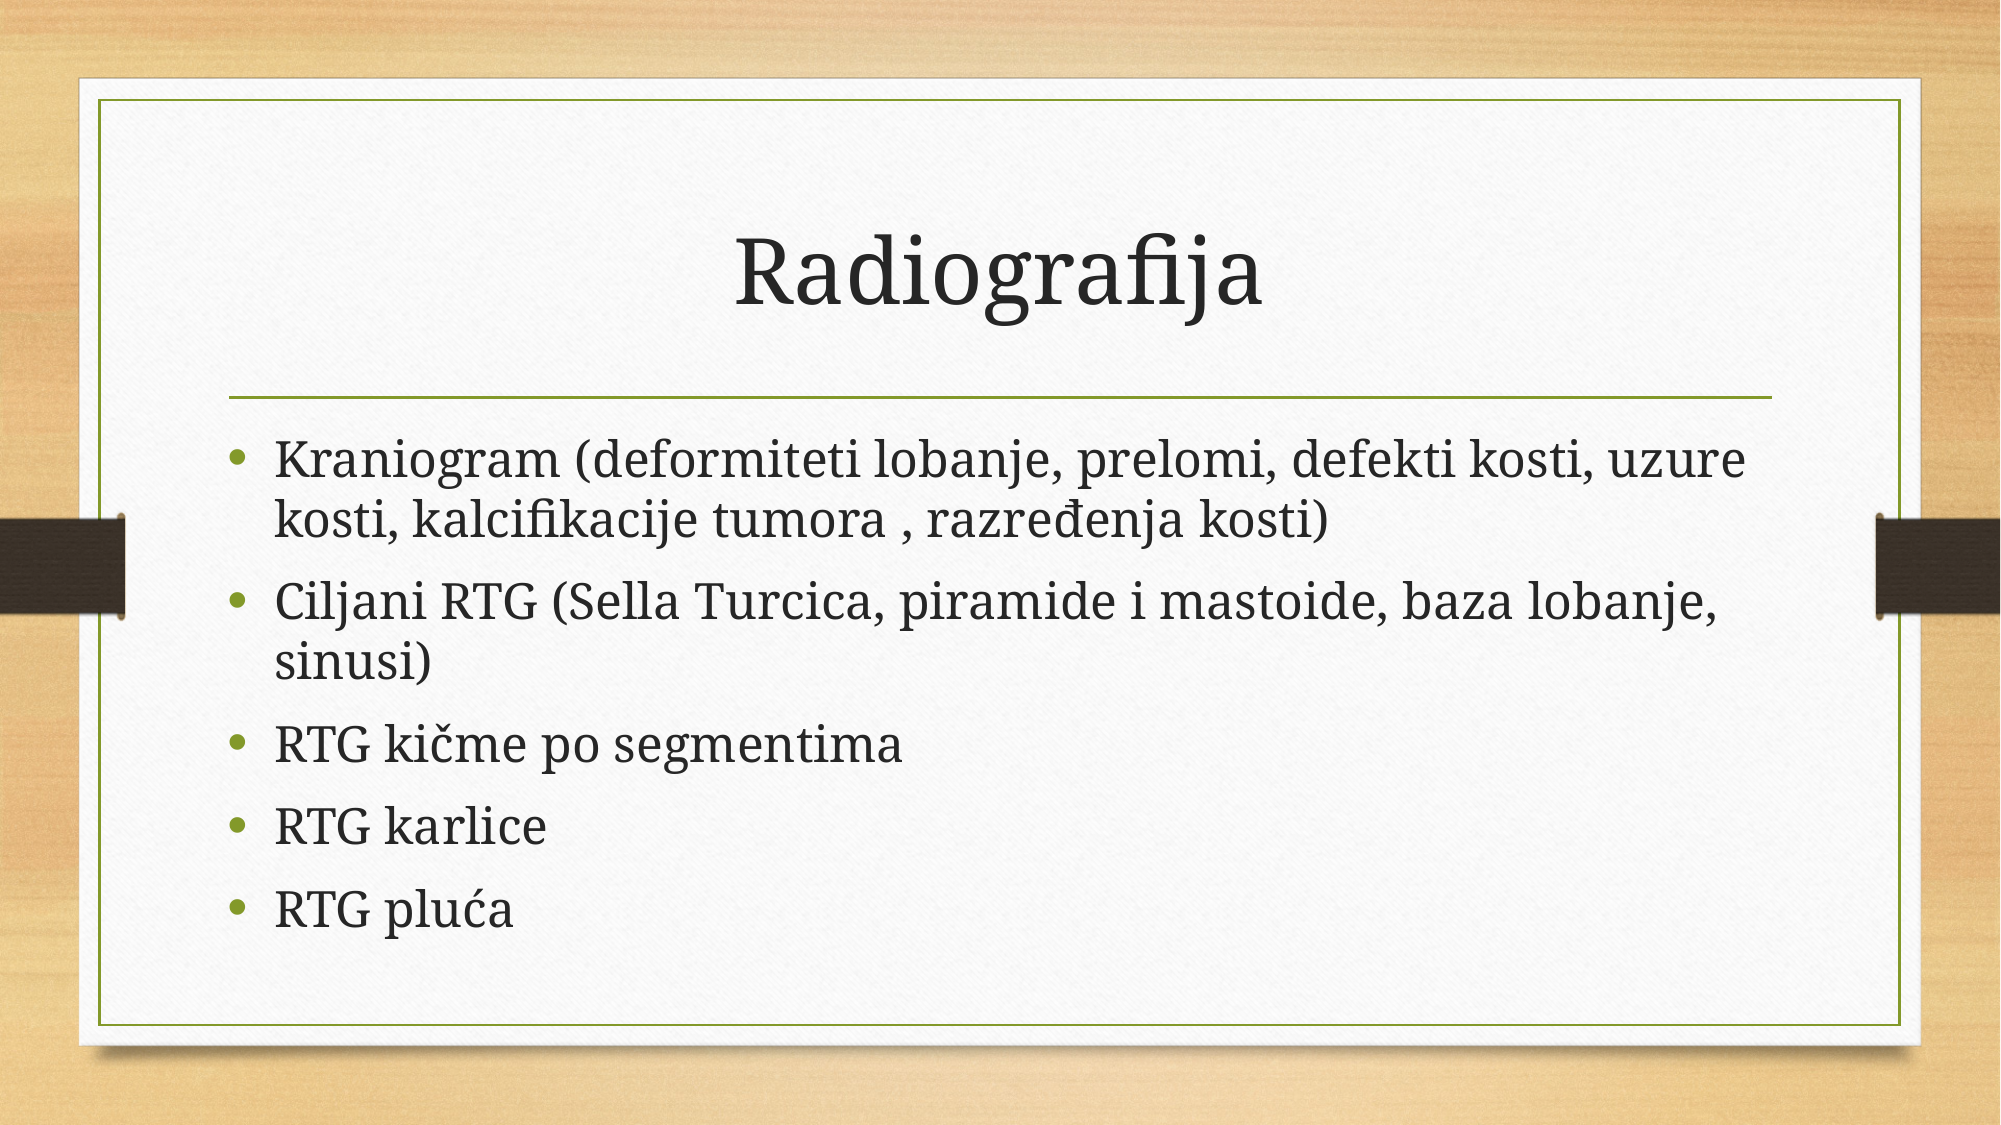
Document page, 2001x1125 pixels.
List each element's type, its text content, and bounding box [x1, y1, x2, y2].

picture [0, 0, 2001, 1125]
title Radiografija [212, 161, 1788, 375]
list Kraniogram (deformiteti lobanje, prelomi, defekti kosti, uzure kosti, kalcifikacije tumora , razređenja kosti) Ciljani RTG (Sella Turcica, piramide i mastoide, baza lobanje, sinusi) RTG kičme po segmentima RTG karlice RTG pluća [212, 419, 1788, 964]
